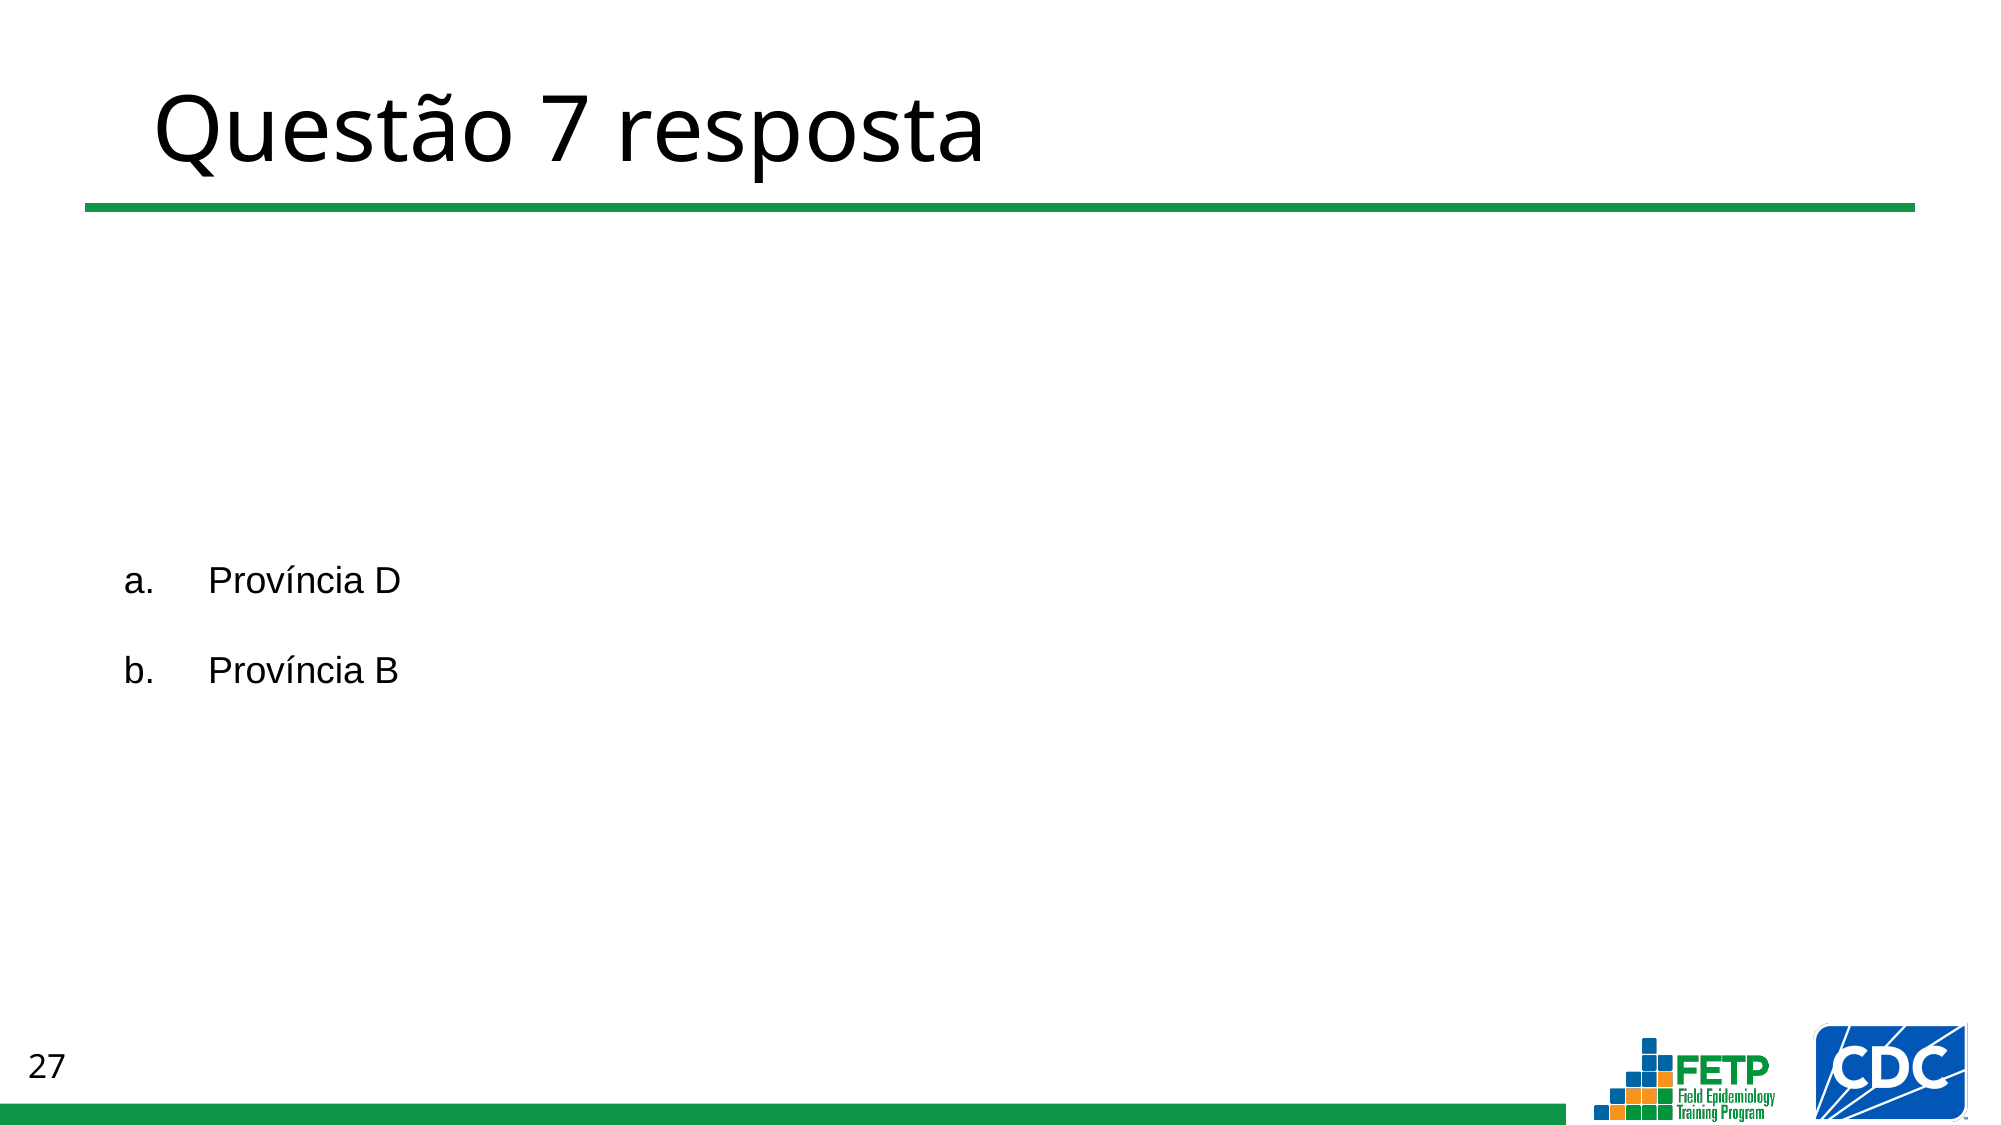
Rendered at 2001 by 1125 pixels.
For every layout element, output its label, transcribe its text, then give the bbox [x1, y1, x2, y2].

list Província D Província B [108, 242, 1891, 1004]
title Questão 7 resposta [137, 75, 1863, 207]
picture [1594, 1038, 1775, 1122]
picture [1813, 1023, 1968, 1122]
